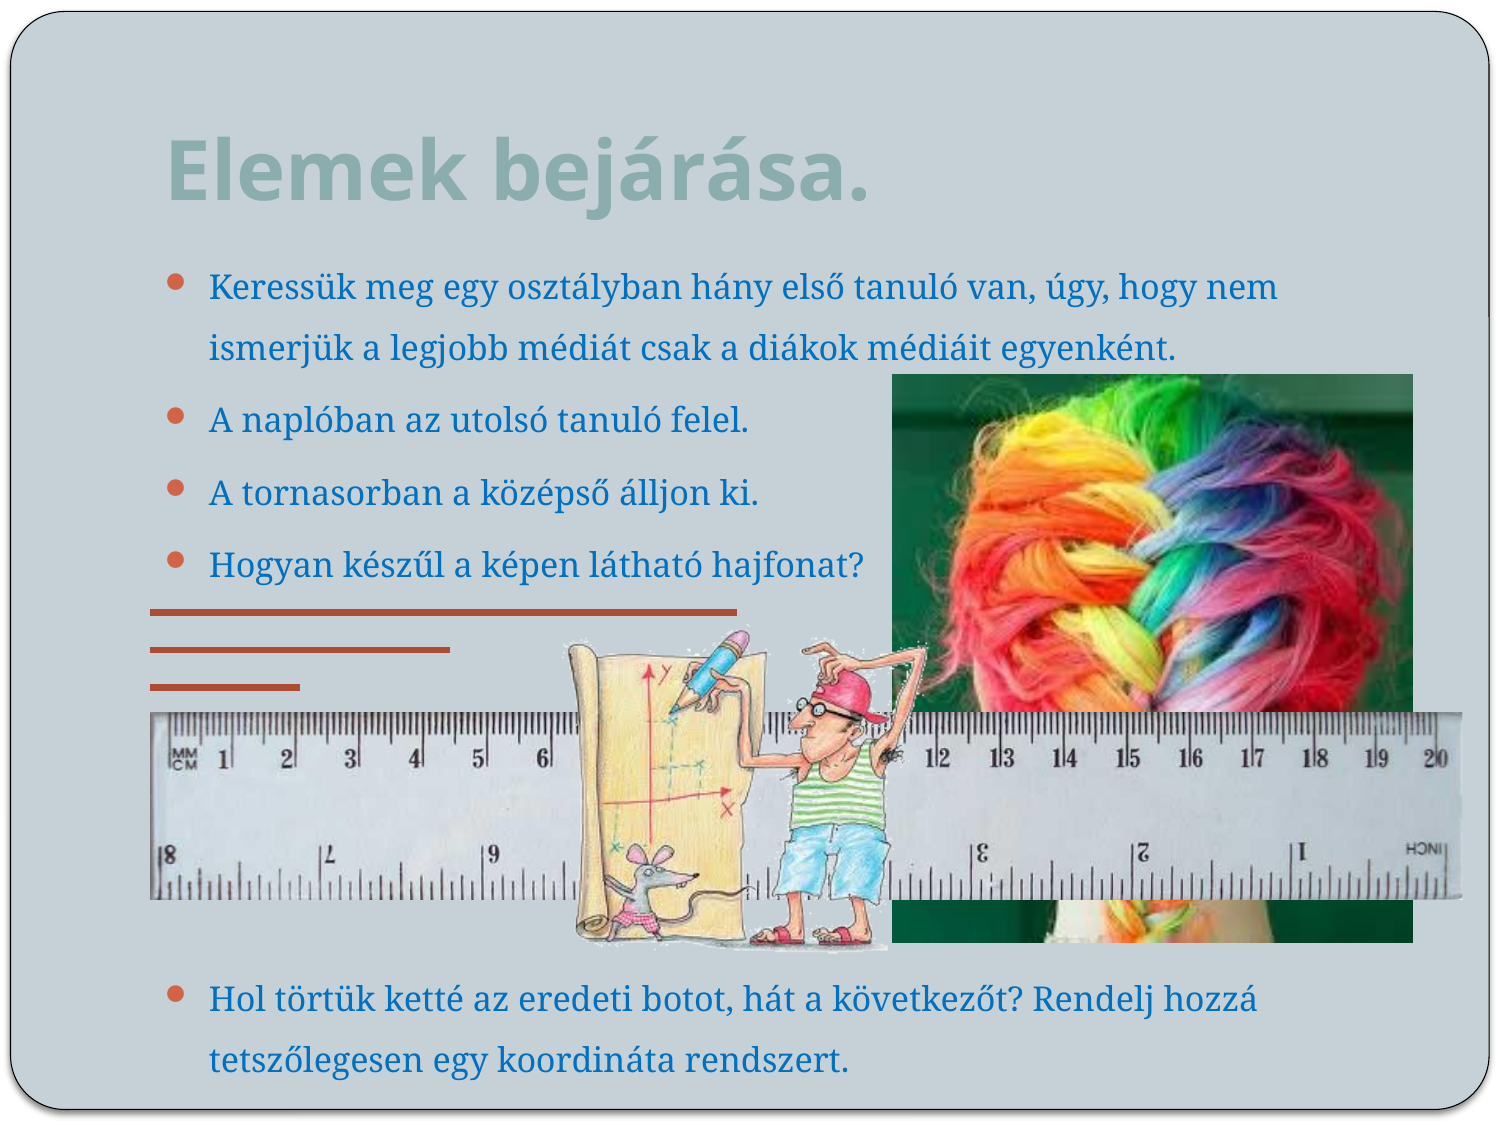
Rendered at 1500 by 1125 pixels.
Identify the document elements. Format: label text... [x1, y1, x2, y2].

picture [149, 374, 1463, 960]
list Keressük meg egy osztályban hány első tanuló van, úgy, hogy nem ismerjük a legjobb médiát csak a diákok médiáit egyenként. A naplóban az utolsó tanuló felel. A tornasorban a középső álljon ki. Hogyan készűl a képen látható hajfonat? Hol törtük ketté az eredeti botot, hát a következőt? Rendelj hozzá tetszőlegesen egy koordináta rendszert. [150, 237, 1425, 710]
list Keressük meg egy osztályban hány első tanuló van, úgy, hogy nem ismerjük a legjobb médiát csak a diákok médiáit egyenként. A naplóban az utolsó tanuló felel. A tornasorban a középső álljon ki. Hogyan készűl a képen látható hajfonat? Hol törtük ketté az eredeti botot, hát a következőt? Rendelj hozzá tetszőlegesen egy koordináta rendszert. [150, 909, 1425, 1088]
title Elemek bejárása. [150, 45, 1425, 233]
